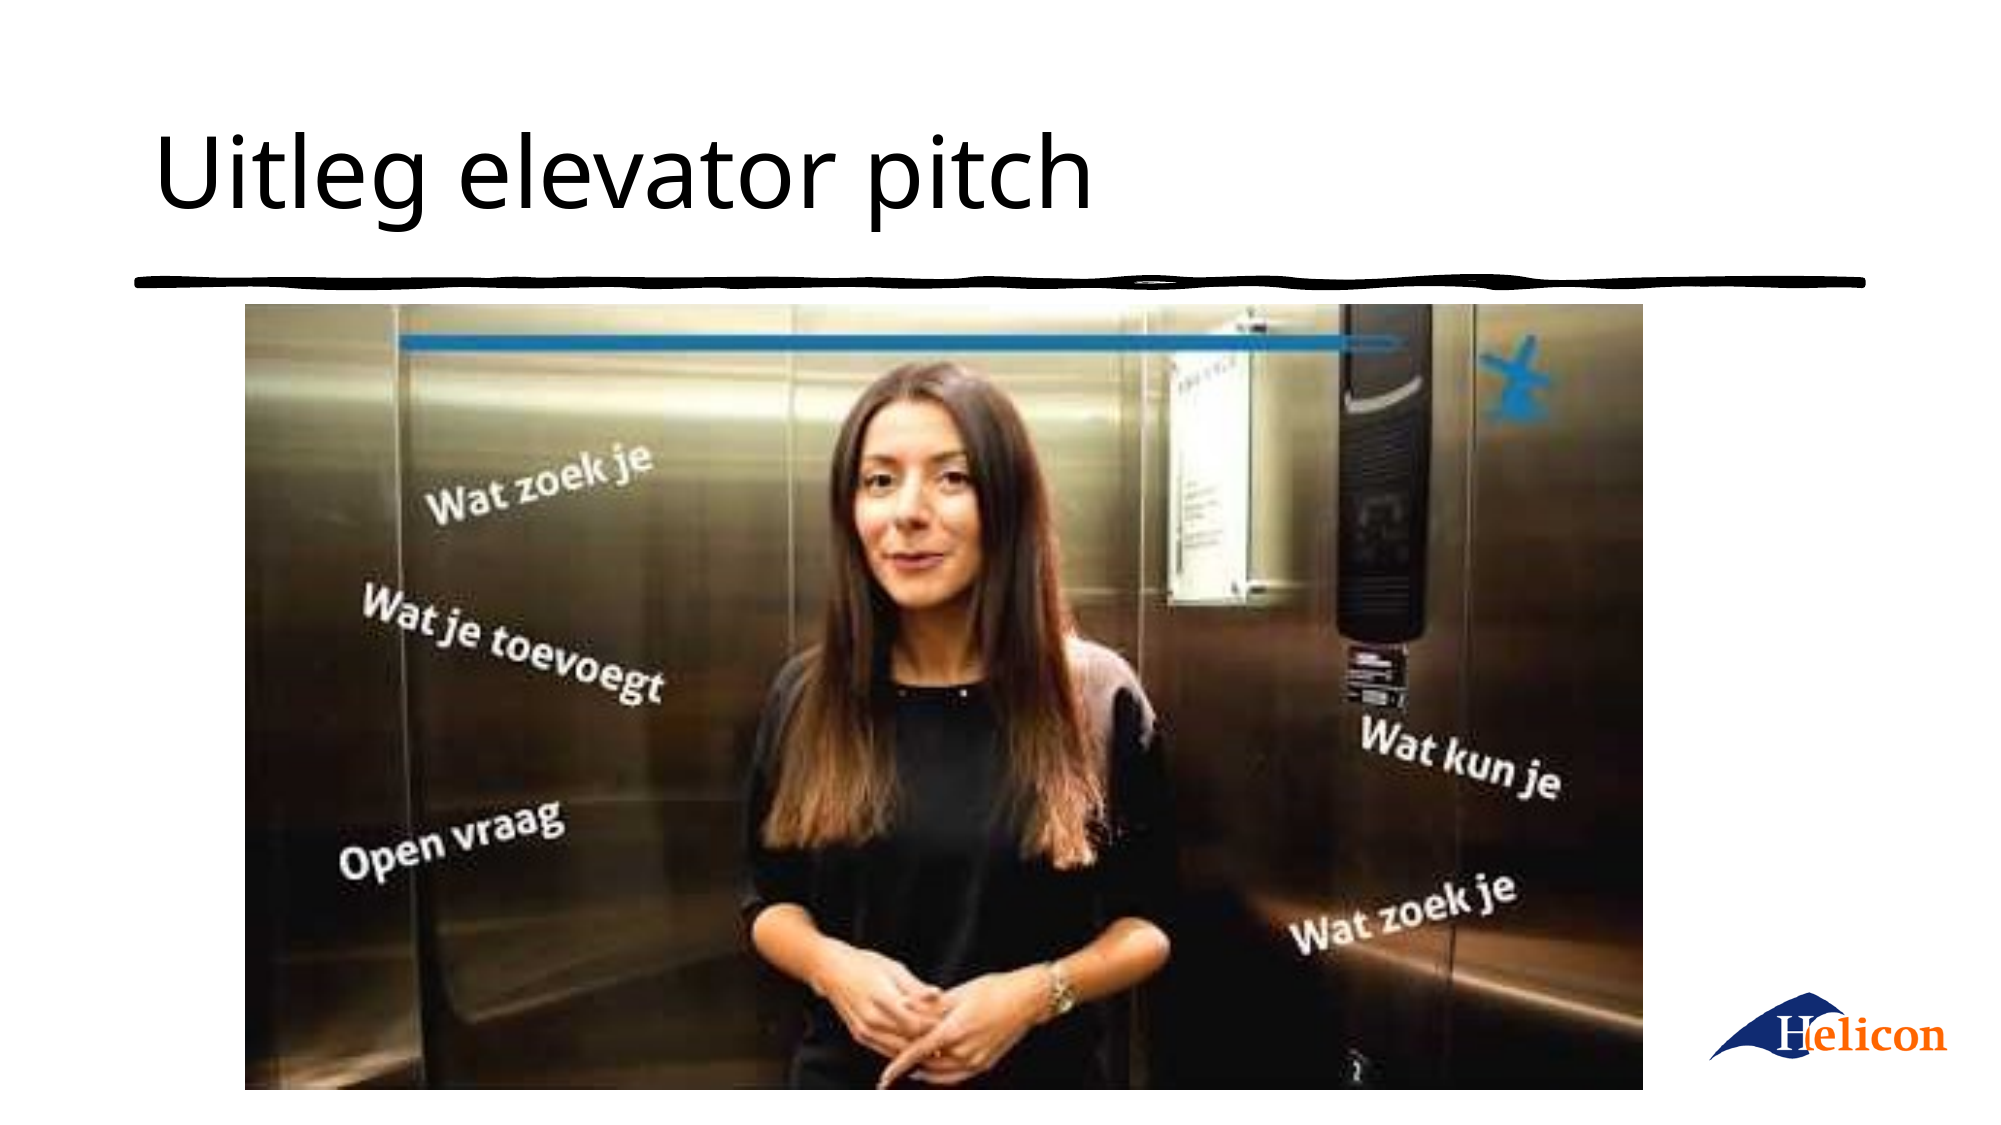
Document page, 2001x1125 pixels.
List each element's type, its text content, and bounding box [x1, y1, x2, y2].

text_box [244, 303, 1644, 1091]
title Uitleg elevator pitch [137, 59, 1863, 278]
picture [1671, 952, 2000, 1125]
